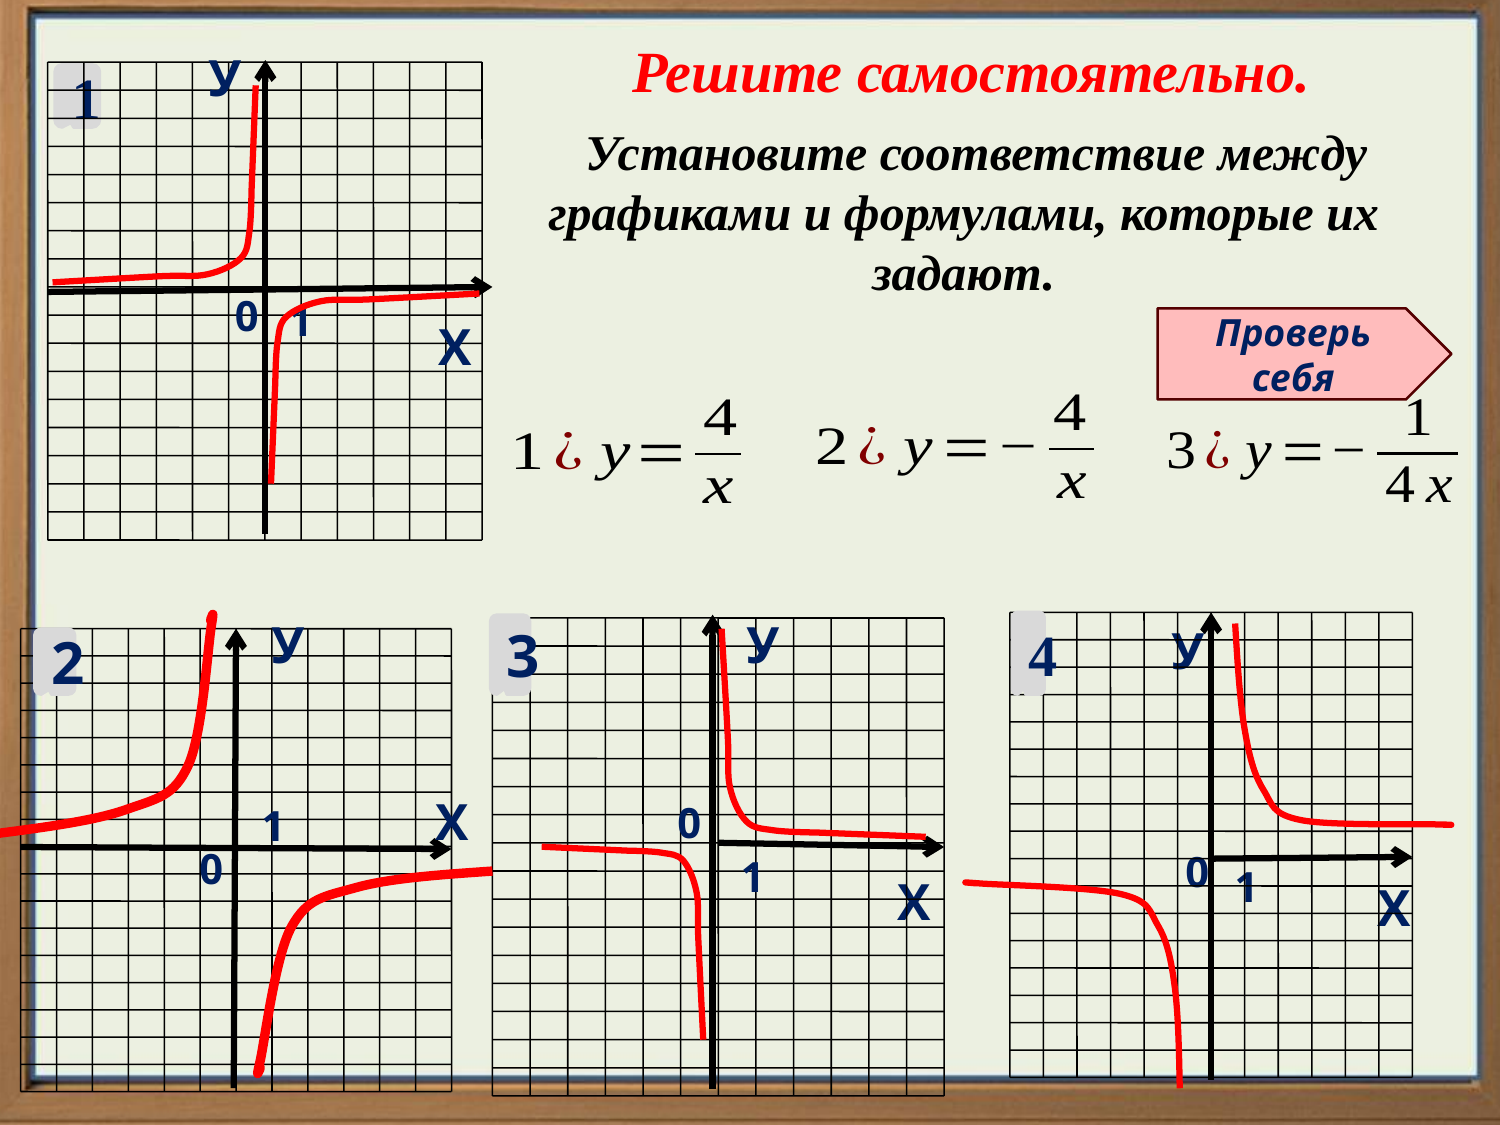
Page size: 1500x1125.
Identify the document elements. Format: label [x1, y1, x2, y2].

text_box [47, 61, 265, 285]
text_box [492, 842, 945, 848]
text_box [240, 858, 452, 1092]
text_box [237, 628, 452, 846]
table_cell [1012, 859, 1210, 865]
text_box [47, 299, 483, 541]
text_box [233, 628, 237, 844]
text_box [1009, 866, 1205, 1078]
table_cell [492, 851, 712, 1089]
text_box [1212, 612, 1413, 856]
table_cell [23, 850, 233, 1087]
text_box [492, 855, 945, 1097]
text_box [714, 617, 945, 842]
text_box [20, 858, 229, 1092]
text_box [233, 859, 237, 1089]
text_box [1009, 612, 1210, 855]
table_cell [1212, 859, 1409, 865]
text_box [47, 286, 493, 293]
text_box [1215, 866, 1413, 1078]
text_box [20, 846, 452, 850]
table_cell [237, 850, 448, 860]
text_box [492, 617, 710, 841]
picture [0, 0, 1500, 1125]
text_box [20, 628, 232, 846]
text_box [266, 61, 483, 284]
